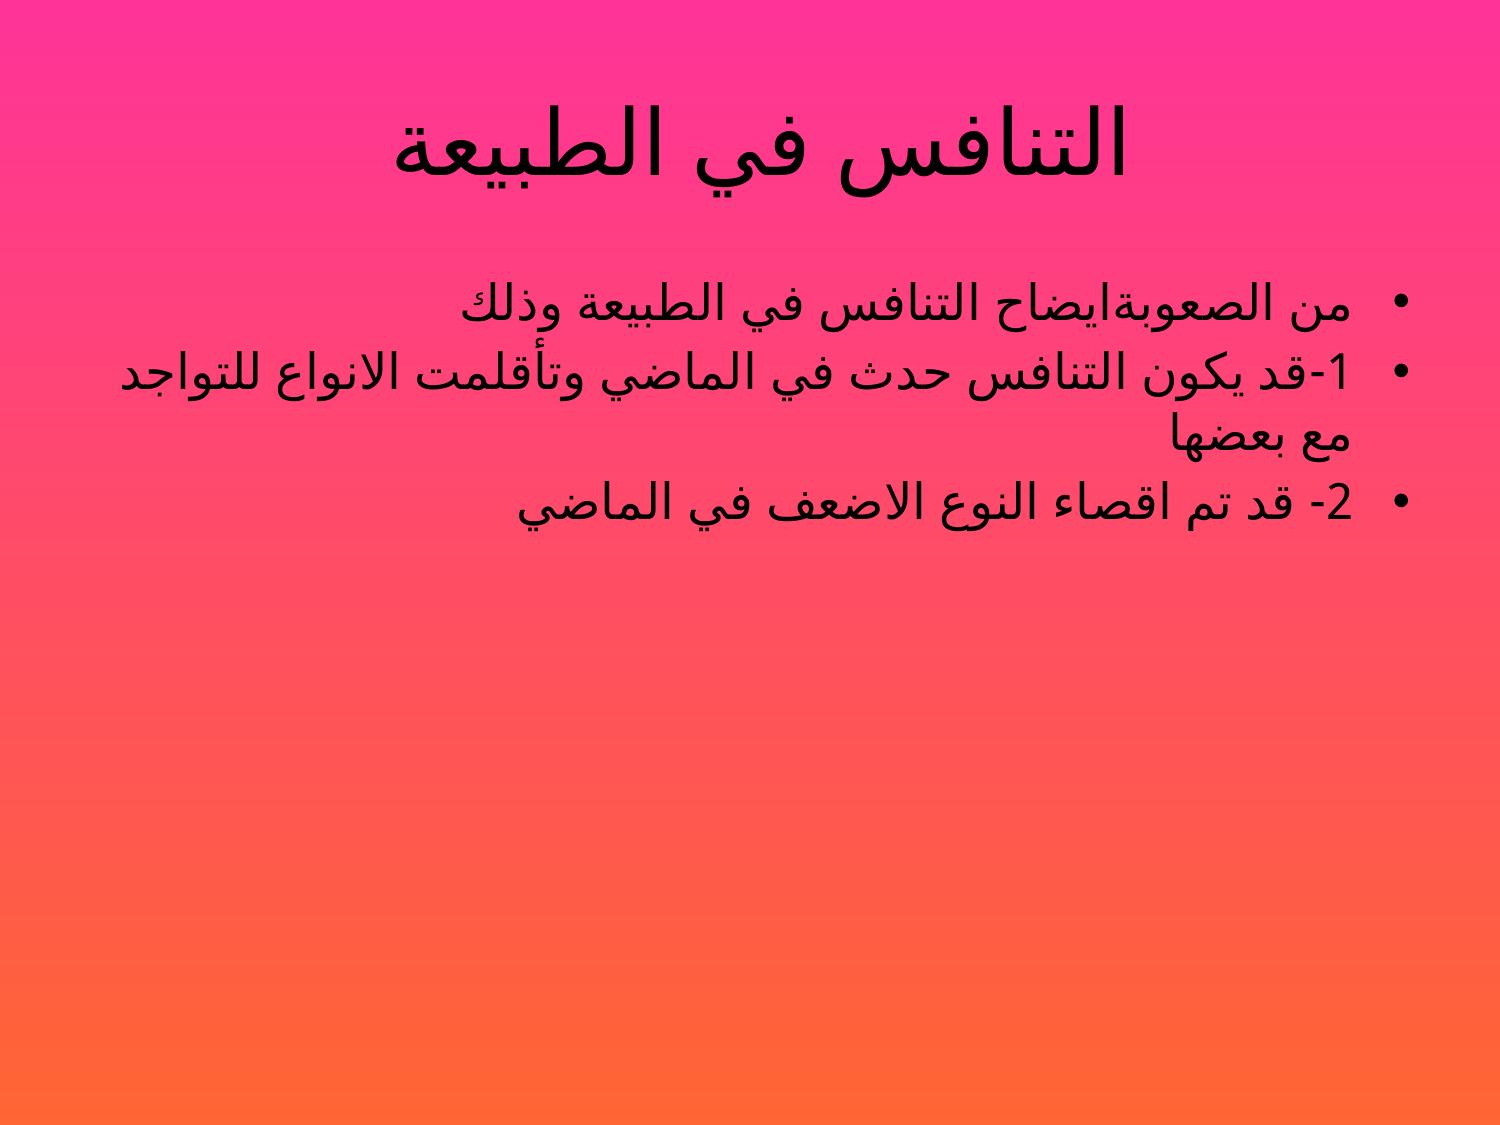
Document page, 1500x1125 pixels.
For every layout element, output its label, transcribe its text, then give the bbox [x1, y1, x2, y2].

title التنافس في الطبيعة [75, 45, 1425, 233]
list من الصعوبةايضاح التنافس في الطبيعة وذلك 1-قد يكون التنافس حدث في الماضي وتأقلمت الانواع للتواجد مع بعضها 2- قد تم اقصاء النوع الاضعف في الماضي [75, 262, 1425, 1005]
